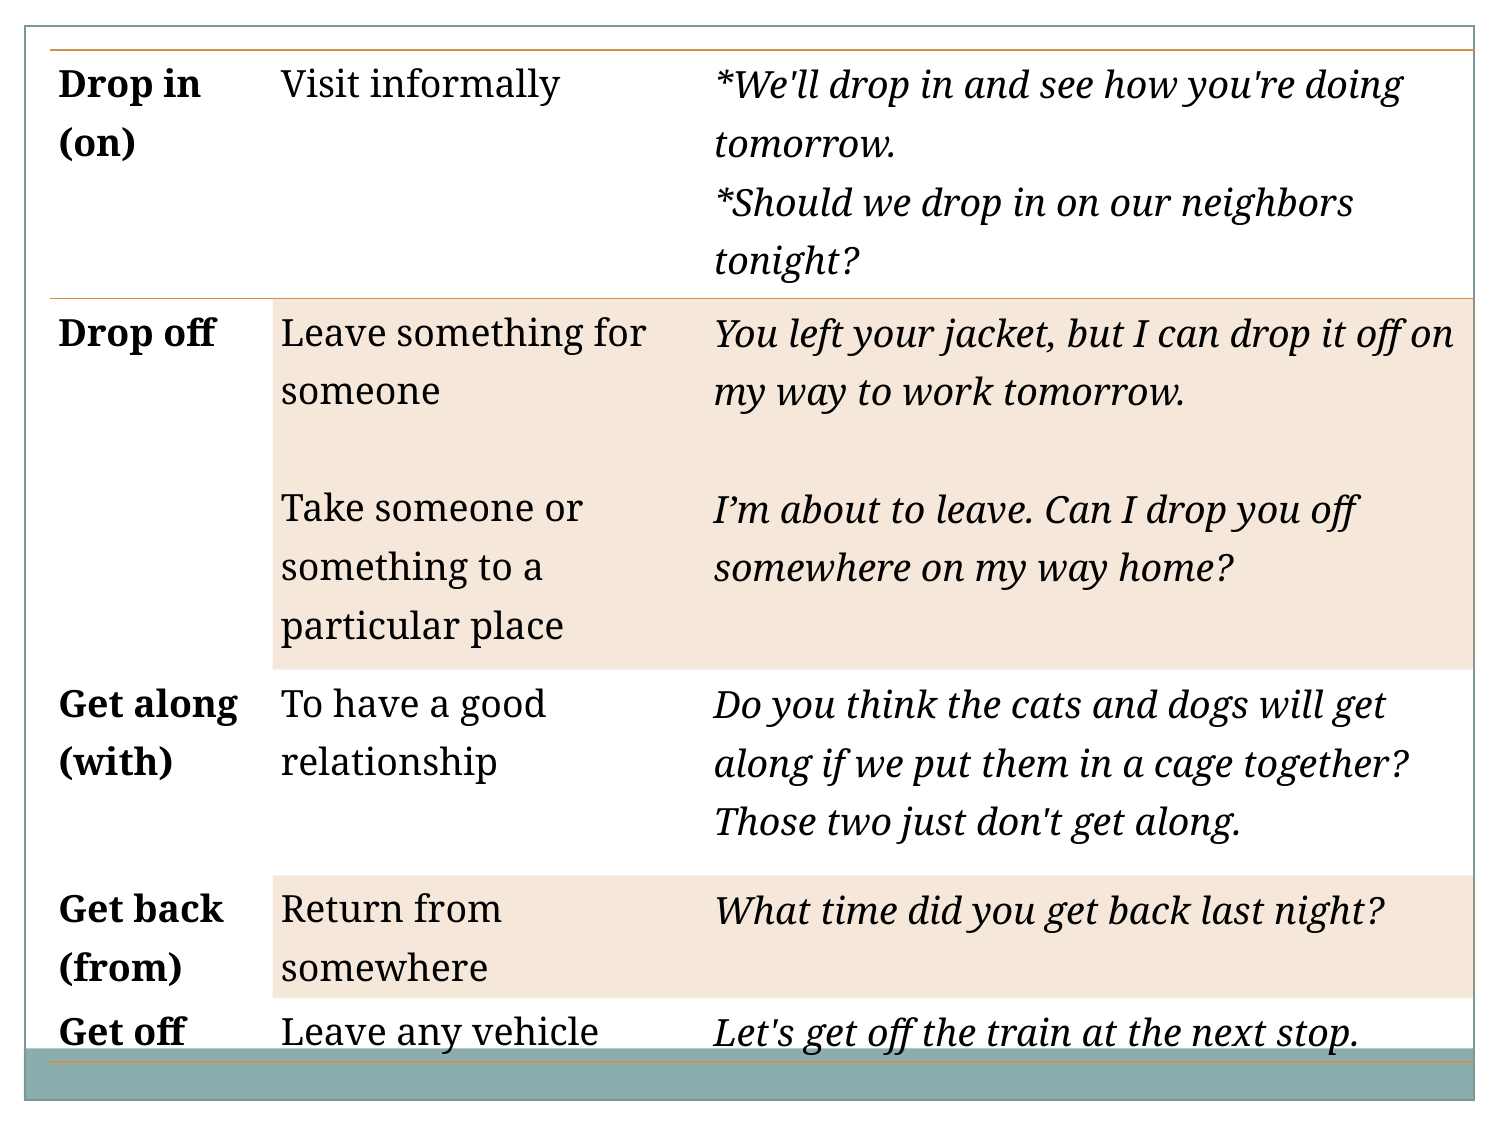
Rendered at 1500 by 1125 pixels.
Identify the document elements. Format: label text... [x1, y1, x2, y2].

table_header Visit informally [273, 51, 712, 298]
table_header Drop in (on) [50, 51, 273, 298]
table_cell Return from somewhere [273, 875, 712, 998]
table_cell Get off [50, 998, 273, 1061]
table_cell Drop off [50, 299, 273, 670]
table_cell Do you think the cats and dogs will get along if we put them in a cage together? Those two just don't get along. [712, 670, 1475, 875]
table_cell Get back (from) [50, 875, 273, 998]
table_header *We'll drop in and see how you're doing tomorrow. *Should we drop in on our neighbors tonight? [712, 51, 1475, 298]
table_cell Leave any vehicle [273, 998, 712, 1061]
table_cell You left your jacket, but I can drop it off on my way to work tomorrow. I’m about to leave. Can I drop you off somewhere on my way home? [712, 299, 1475, 670]
table_cell What time did you get back last night? [712, 875, 1475, 998]
table_cell Get along (with) [50, 670, 273, 875]
table_cell To have a good relationship [273, 670, 712, 875]
table_cell Leave something for someone Take someone or something to a ​particular ​place [273, 299, 712, 670]
table_cell Let's get off the train at the next stop. [712, 998, 1475, 1061]
